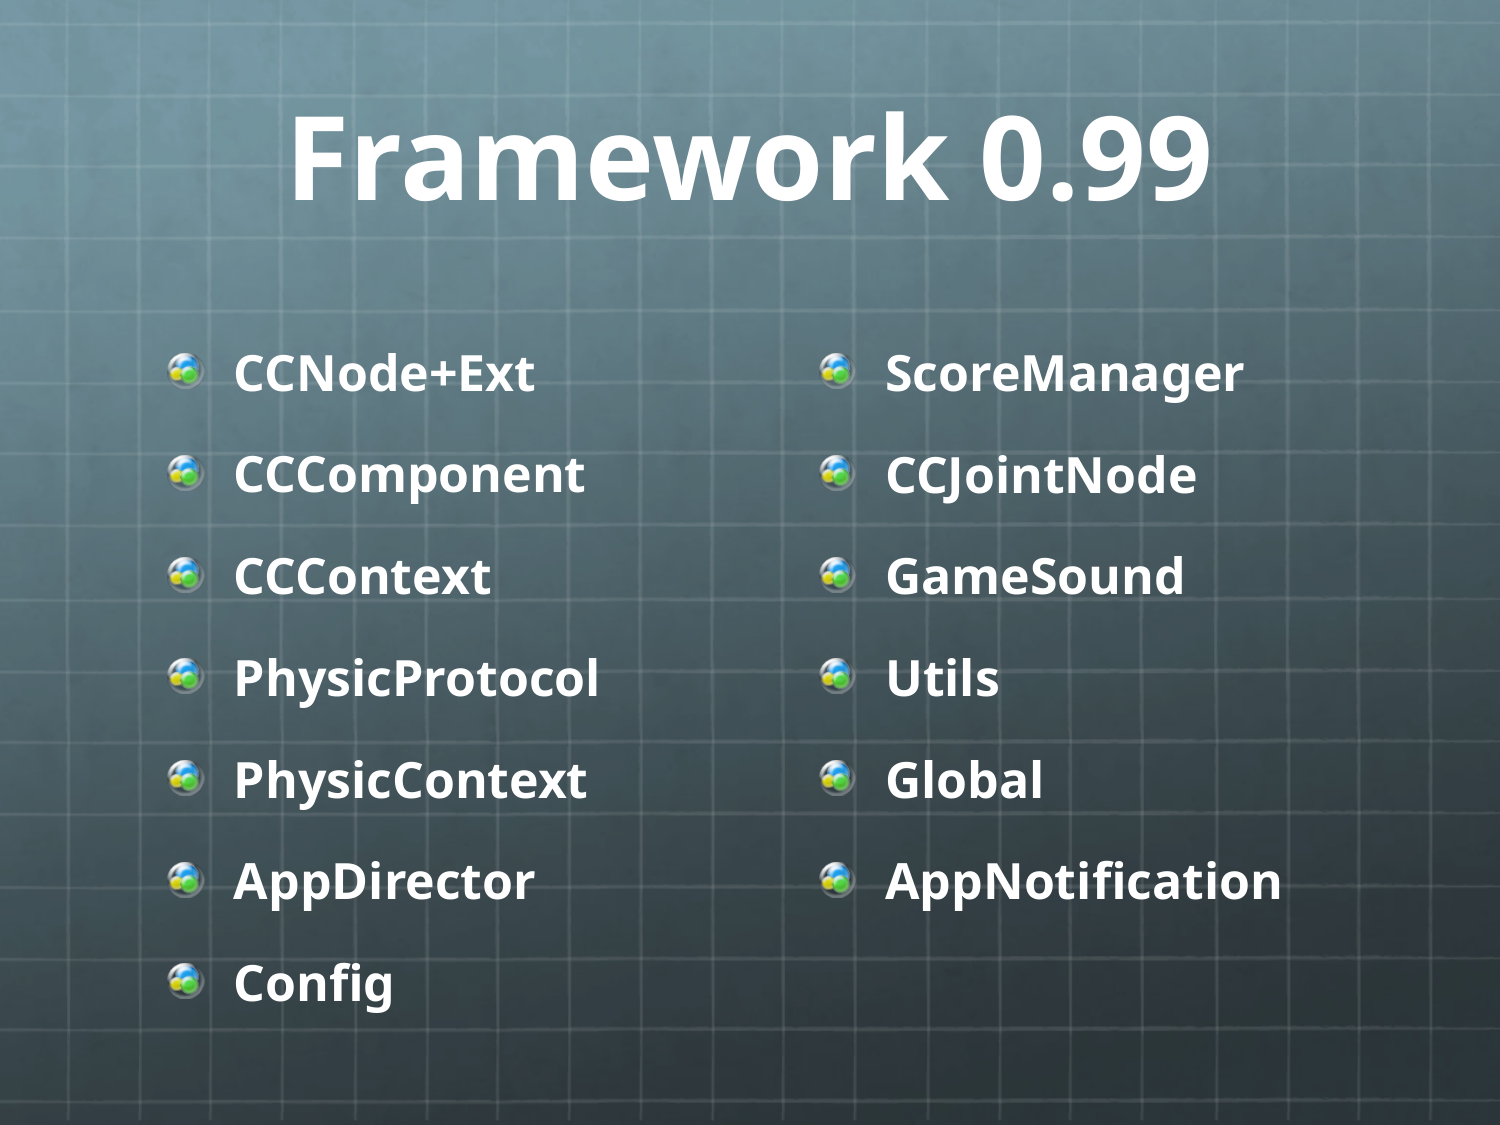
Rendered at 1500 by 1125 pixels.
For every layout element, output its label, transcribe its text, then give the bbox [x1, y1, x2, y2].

title Framework 0.99 [127, 17, 1372, 289]
picture [0, 0, 1500, 1125]
text_box CCNode+Ext CCComponent CCContext PhysicProtocol PhysicContext AppDirector Config [152, 333, 672, 1095]
list ScoreManager CCJointNode GameSound Utils Global AppNotification [804, 333, 1324, 983]
